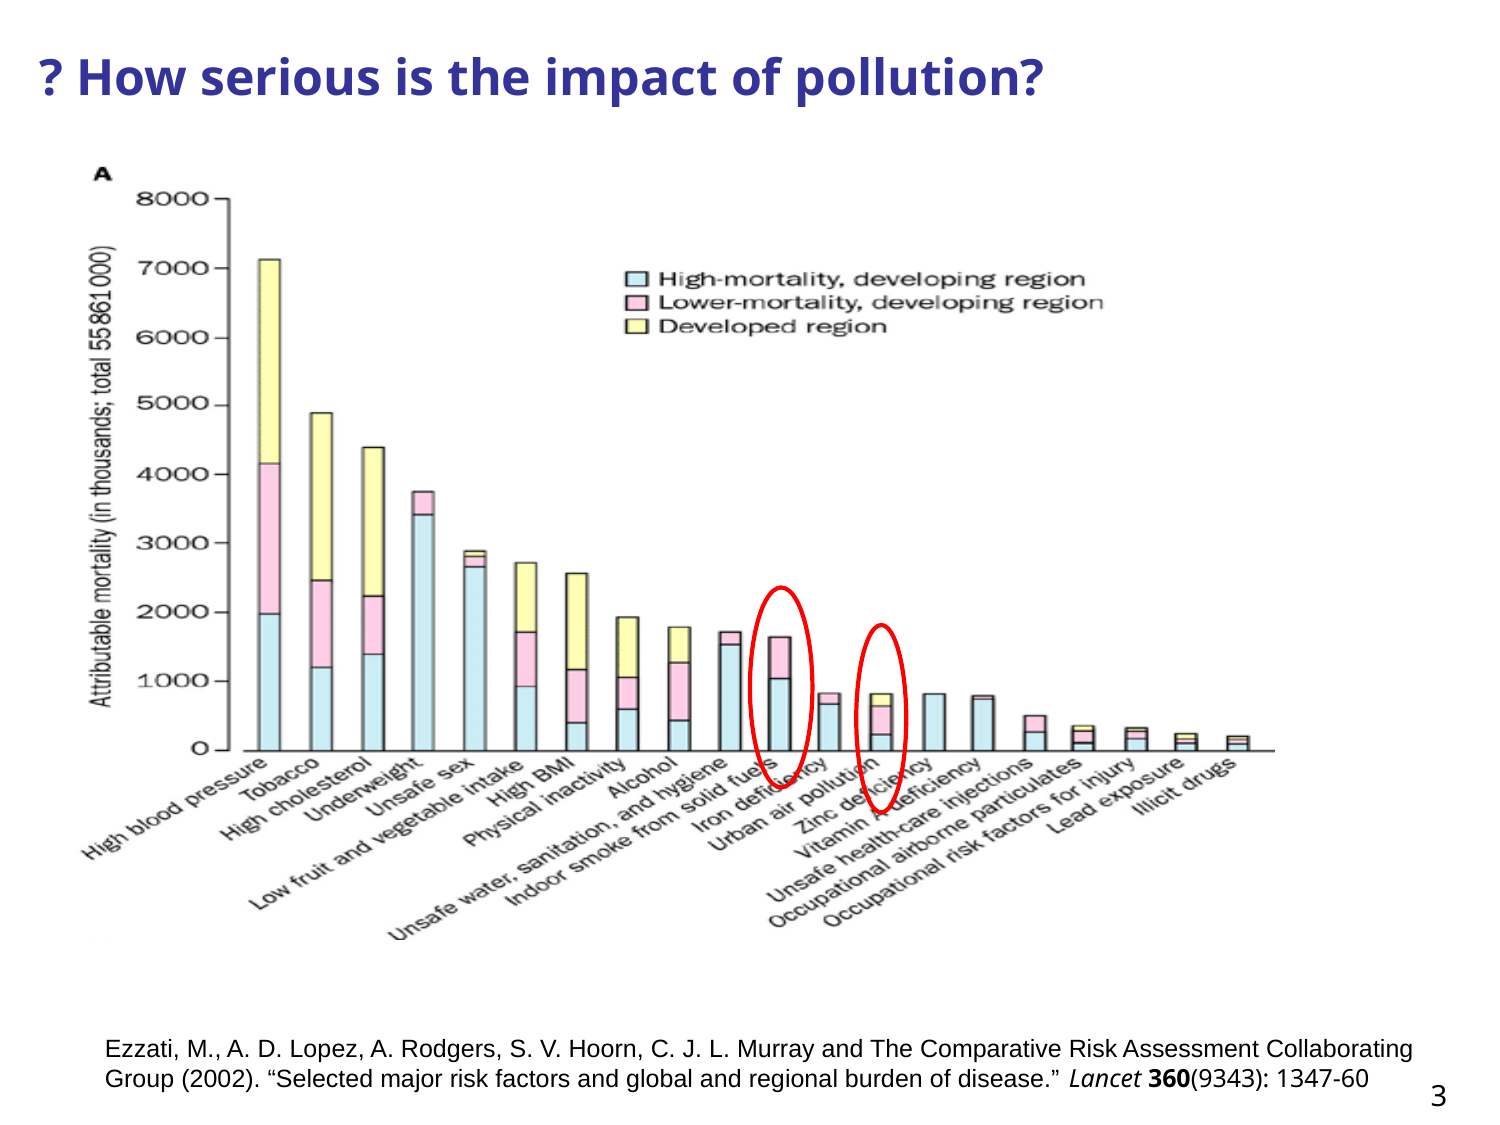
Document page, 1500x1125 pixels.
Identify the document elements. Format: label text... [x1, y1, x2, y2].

list Ezzati, M., A. D. Lopez, A. Rodgers, S. V. Hoorn, C. J. L. Murray and The Comparative Risk Assessment Collaborating Group (2002). “Selected major risk factors and global and regional burden of disease.” Lancet 360(9343): 1347-60 [24, 1024, 1463, 1101]
picture [74, 162, 1276, 940]
slide_number 3 [1149, 1101, 1463, 1125]
title ? How serious is the impact of pollution? [24, 24, 1463, 126]
